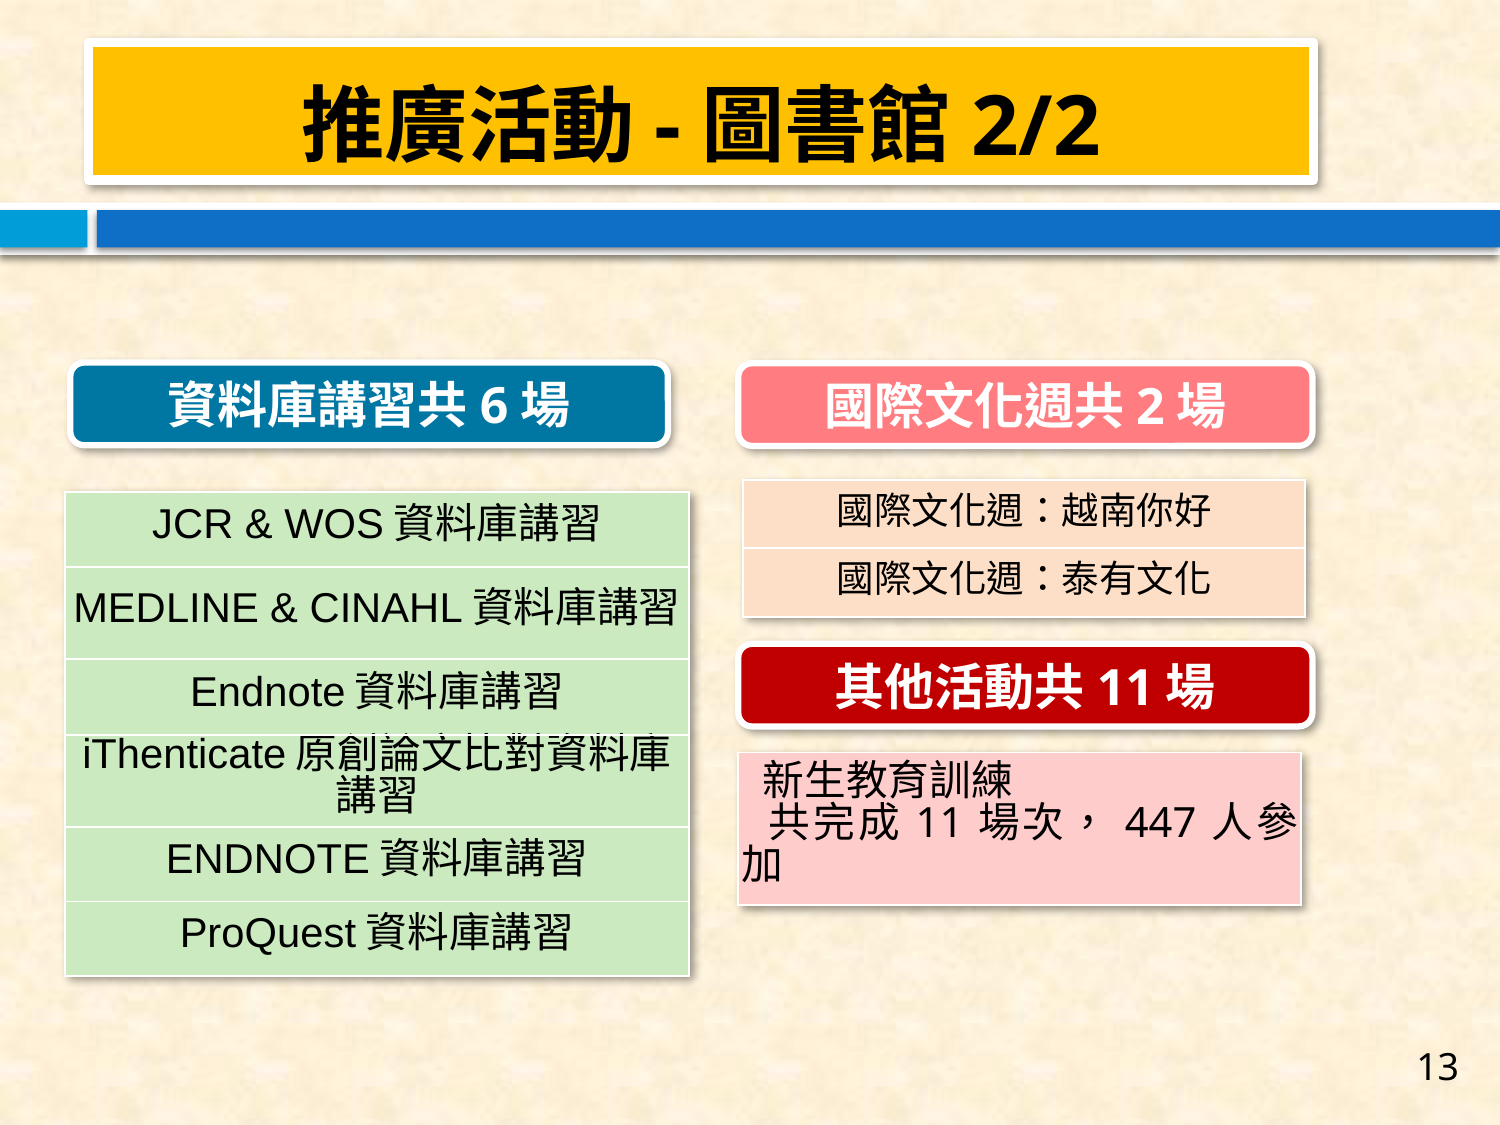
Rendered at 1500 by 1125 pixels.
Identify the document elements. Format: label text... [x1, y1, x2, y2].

table_cell ProQuest資料庫講習 [66, 902, 688, 975]
text_box 推廣活動-圖書館2/2 [87, 41, 1315, 181]
text_box 資料庫講習共6場 [68, 360, 670, 447]
table_cell Endnote資料庫講習 [66, 660, 688, 734]
picture [0, 255, 1500, 1125]
table_cell 國際文化週：泰有文化 [744, 549, 1304, 616]
table_header 國際文化週：越南你好 [744, 481, 1304, 547]
table_cell iThenticate原創論文比對資料庫講習 [66, 736, 688, 826]
slide_number 13 [1387, 1023, 1488, 1109]
picture [0, 0, 1500, 202]
table_cell MEDLINE & CINAHL資料庫講習 [66, 568, 688, 658]
table_header JCR & WOS資料庫講習 [66, 493, 688, 566]
table_header 新生教育訓練 共完成11場次，447人參加 [739, 753, 1300, 904]
text_box 國際文化週共2場 [736, 361, 1315, 448]
table_cell ENDNOTE資料庫講習 [66, 828, 688, 901]
text_box 其他活動共11場 [736, 642, 1315, 729]
